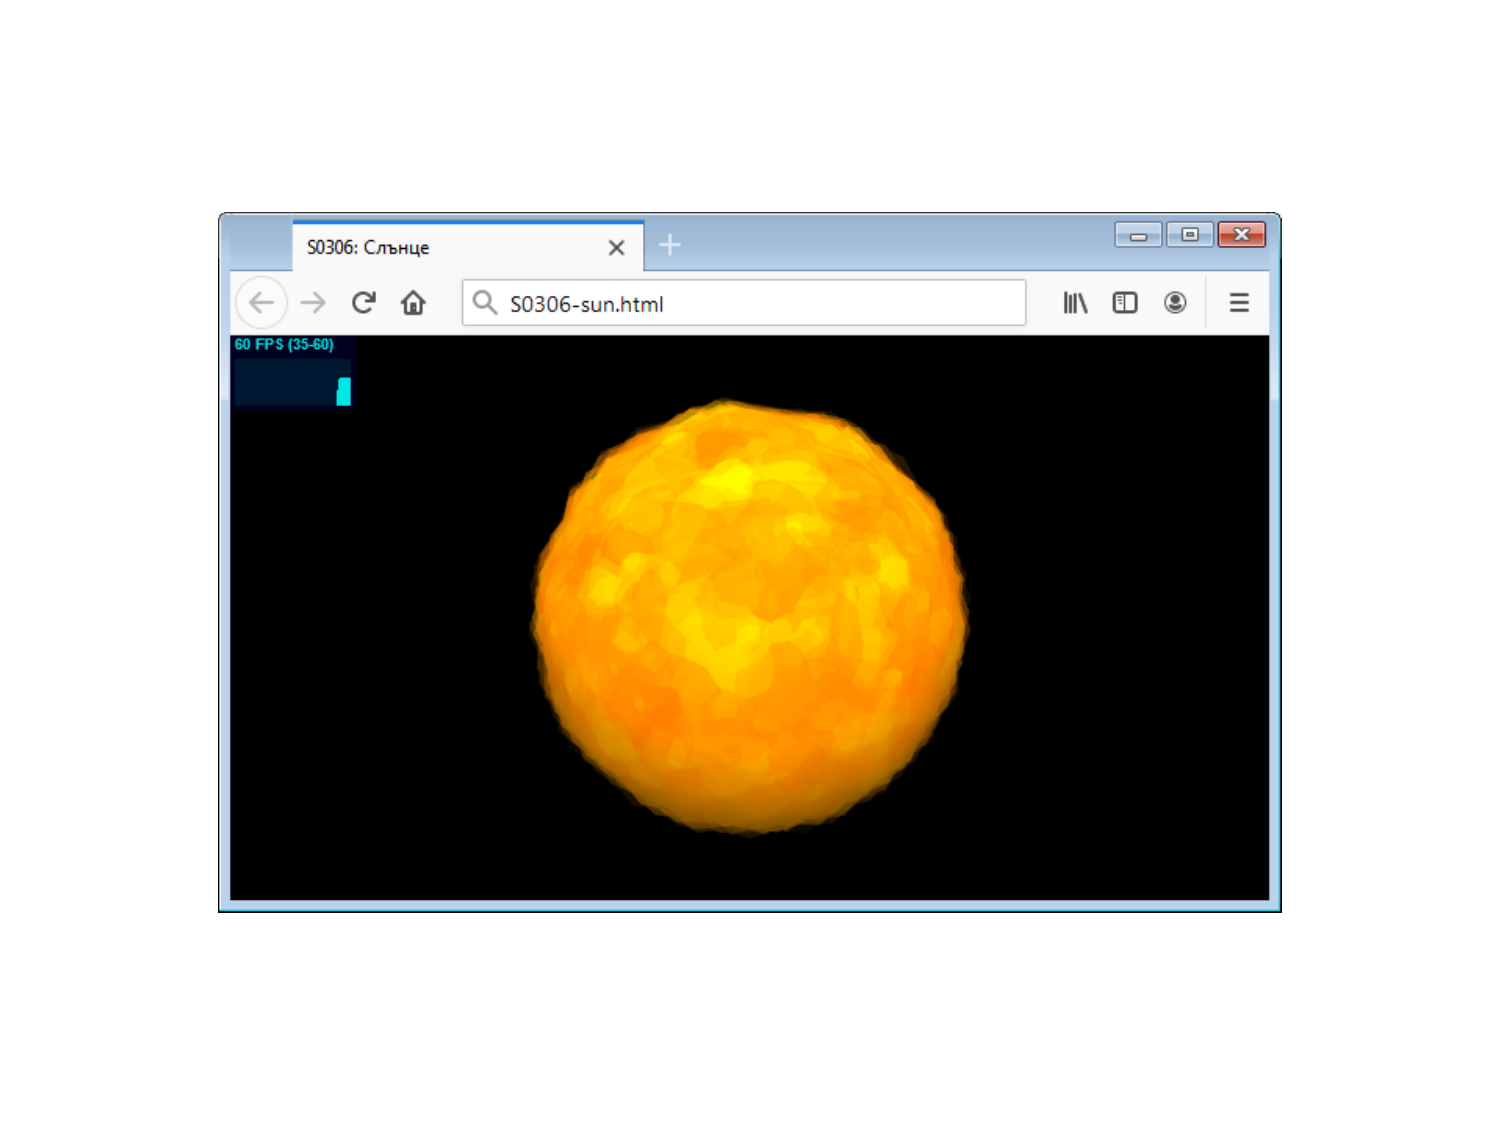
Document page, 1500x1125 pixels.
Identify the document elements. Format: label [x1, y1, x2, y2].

picture [218, 212, 1282, 913]
